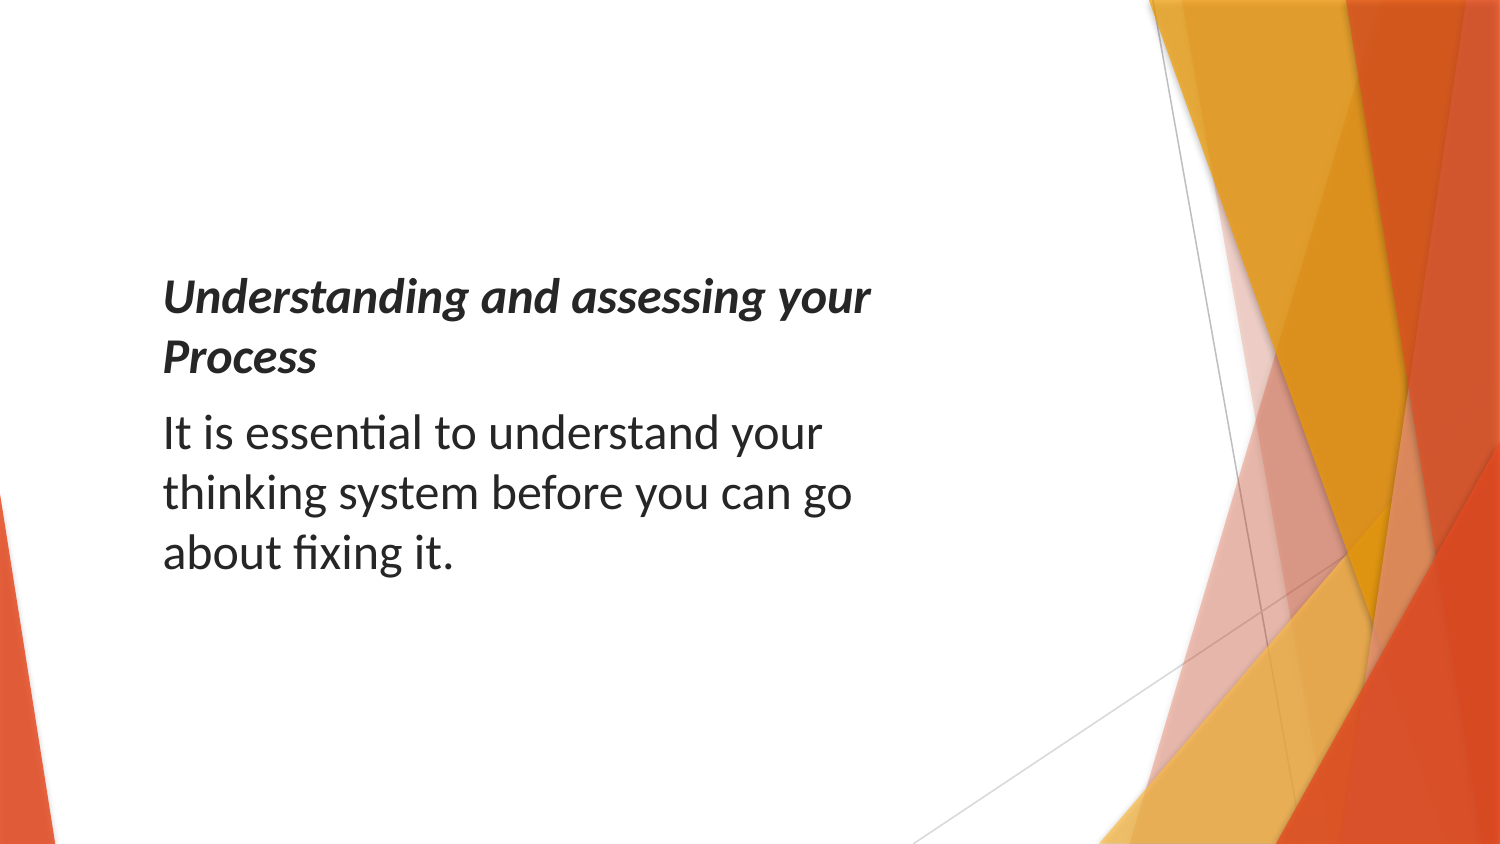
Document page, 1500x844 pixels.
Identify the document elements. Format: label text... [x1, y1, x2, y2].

list Understanding and assessing your Process It is essential to understand your thinking system before you can go about fixing it. [147, 256, 987, 599]
